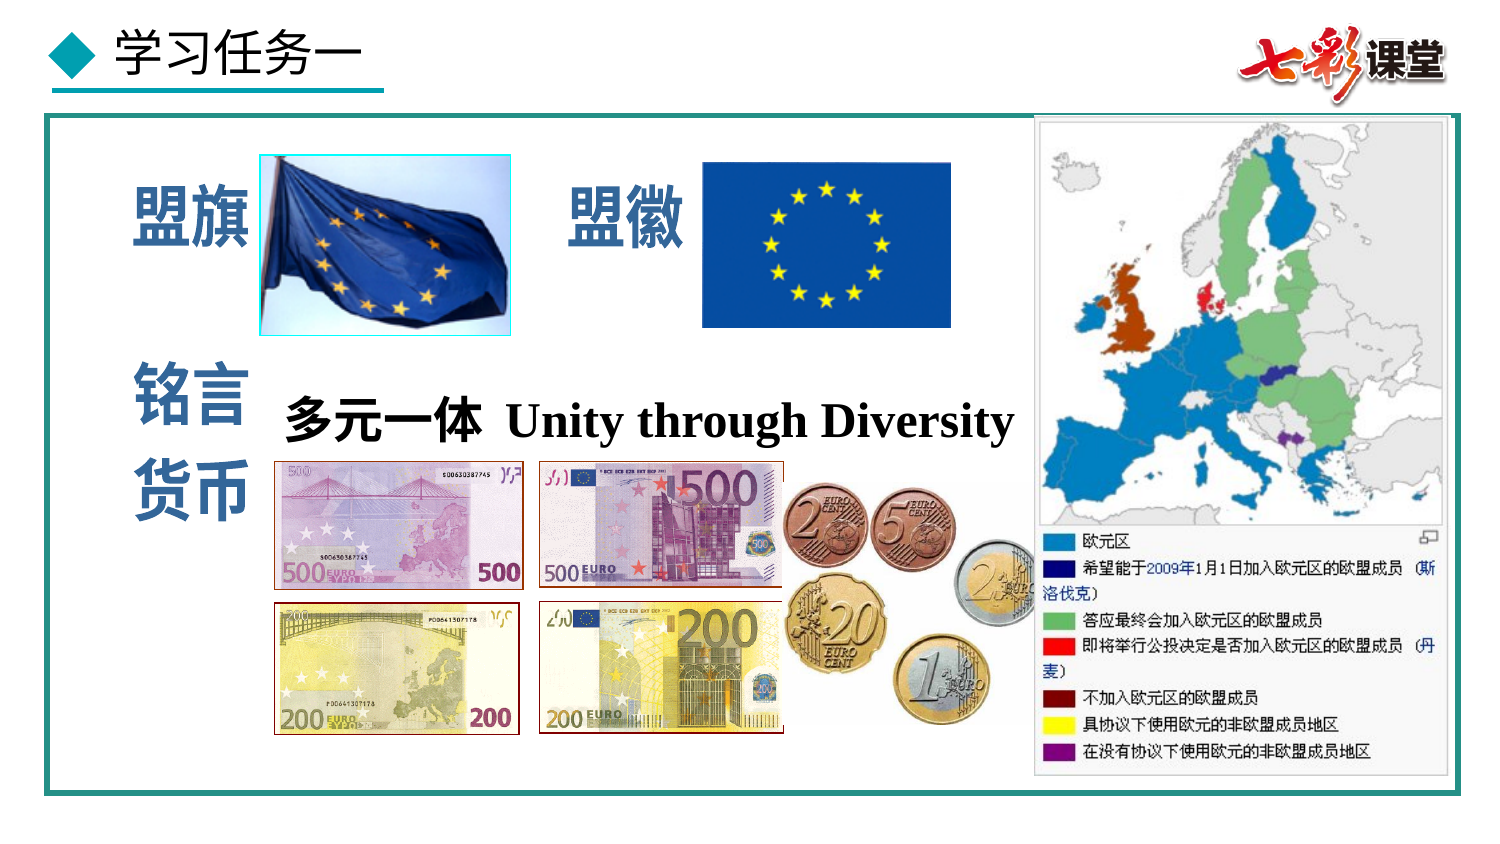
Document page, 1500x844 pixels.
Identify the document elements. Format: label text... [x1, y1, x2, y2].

picture [274, 461, 523, 590]
picture [702, 162, 951, 328]
text_box 多元一体 [268, 351, 659, 457]
picture [260, 155, 511, 336]
picture [1234, 20, 1451, 108]
text_box Unity through Diversity [490, 350, 1034, 456]
picture [274, 603, 519, 735]
picture [539, 115, 1452, 776]
